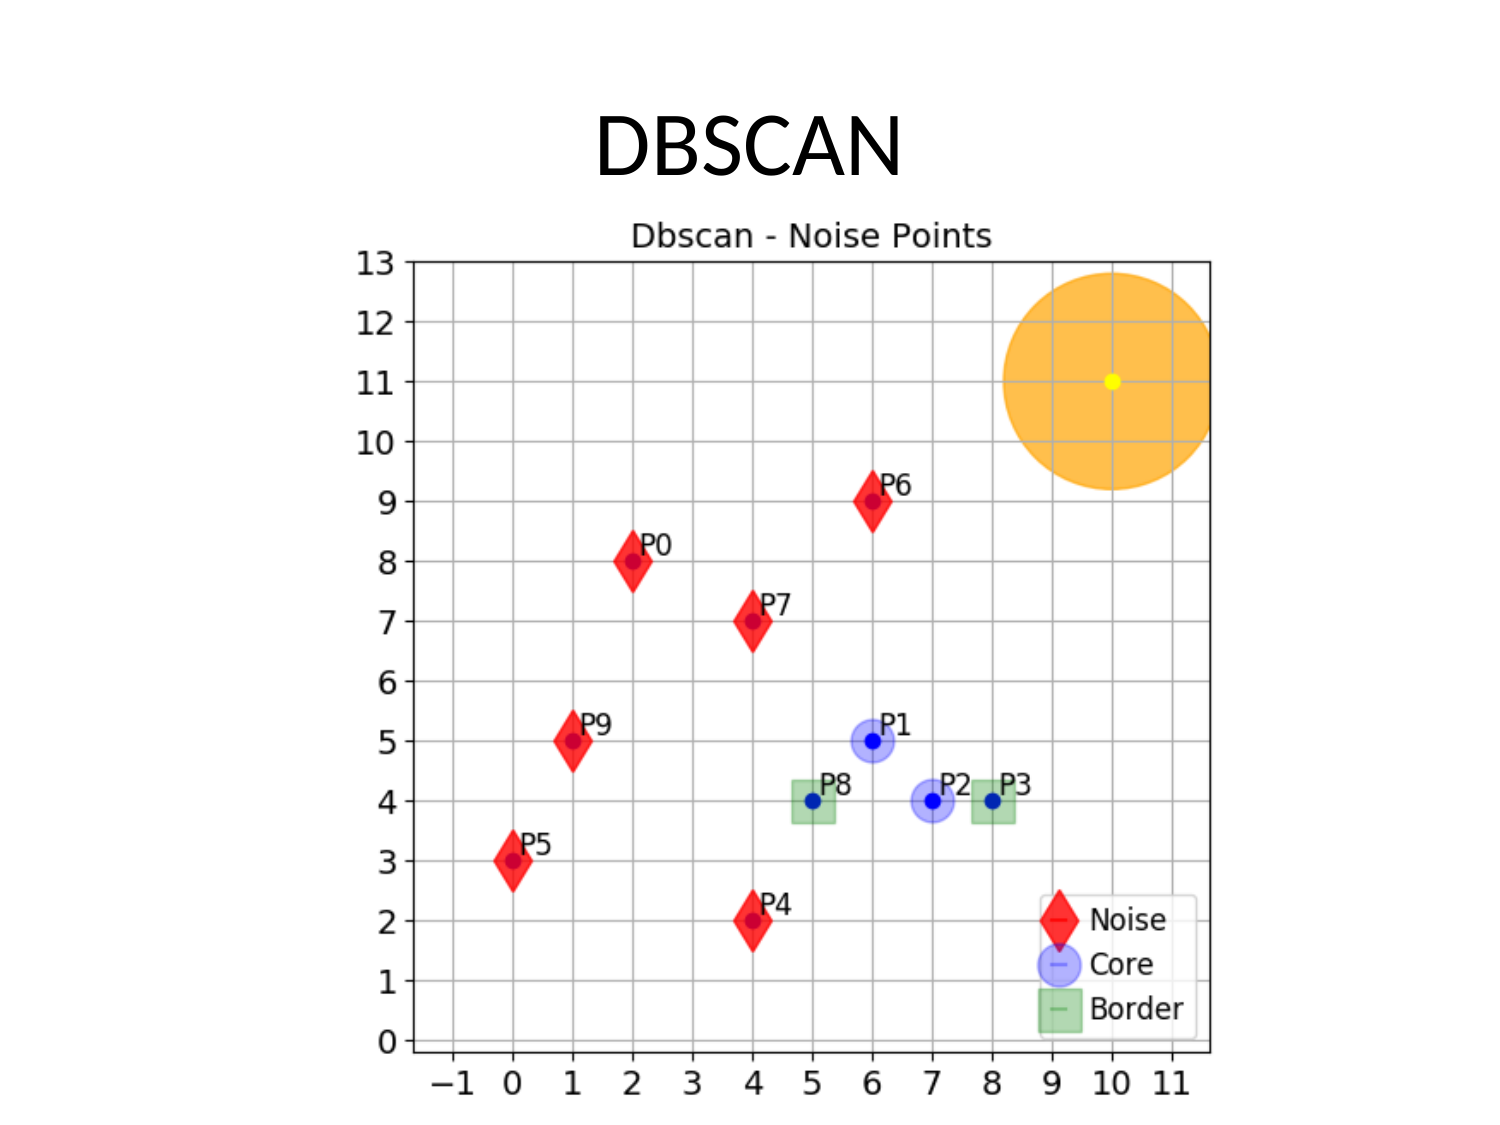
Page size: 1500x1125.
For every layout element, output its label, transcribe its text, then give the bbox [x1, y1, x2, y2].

picture [338, 205, 1232, 1119]
title DBSCAN [75, 45, 1425, 233]
